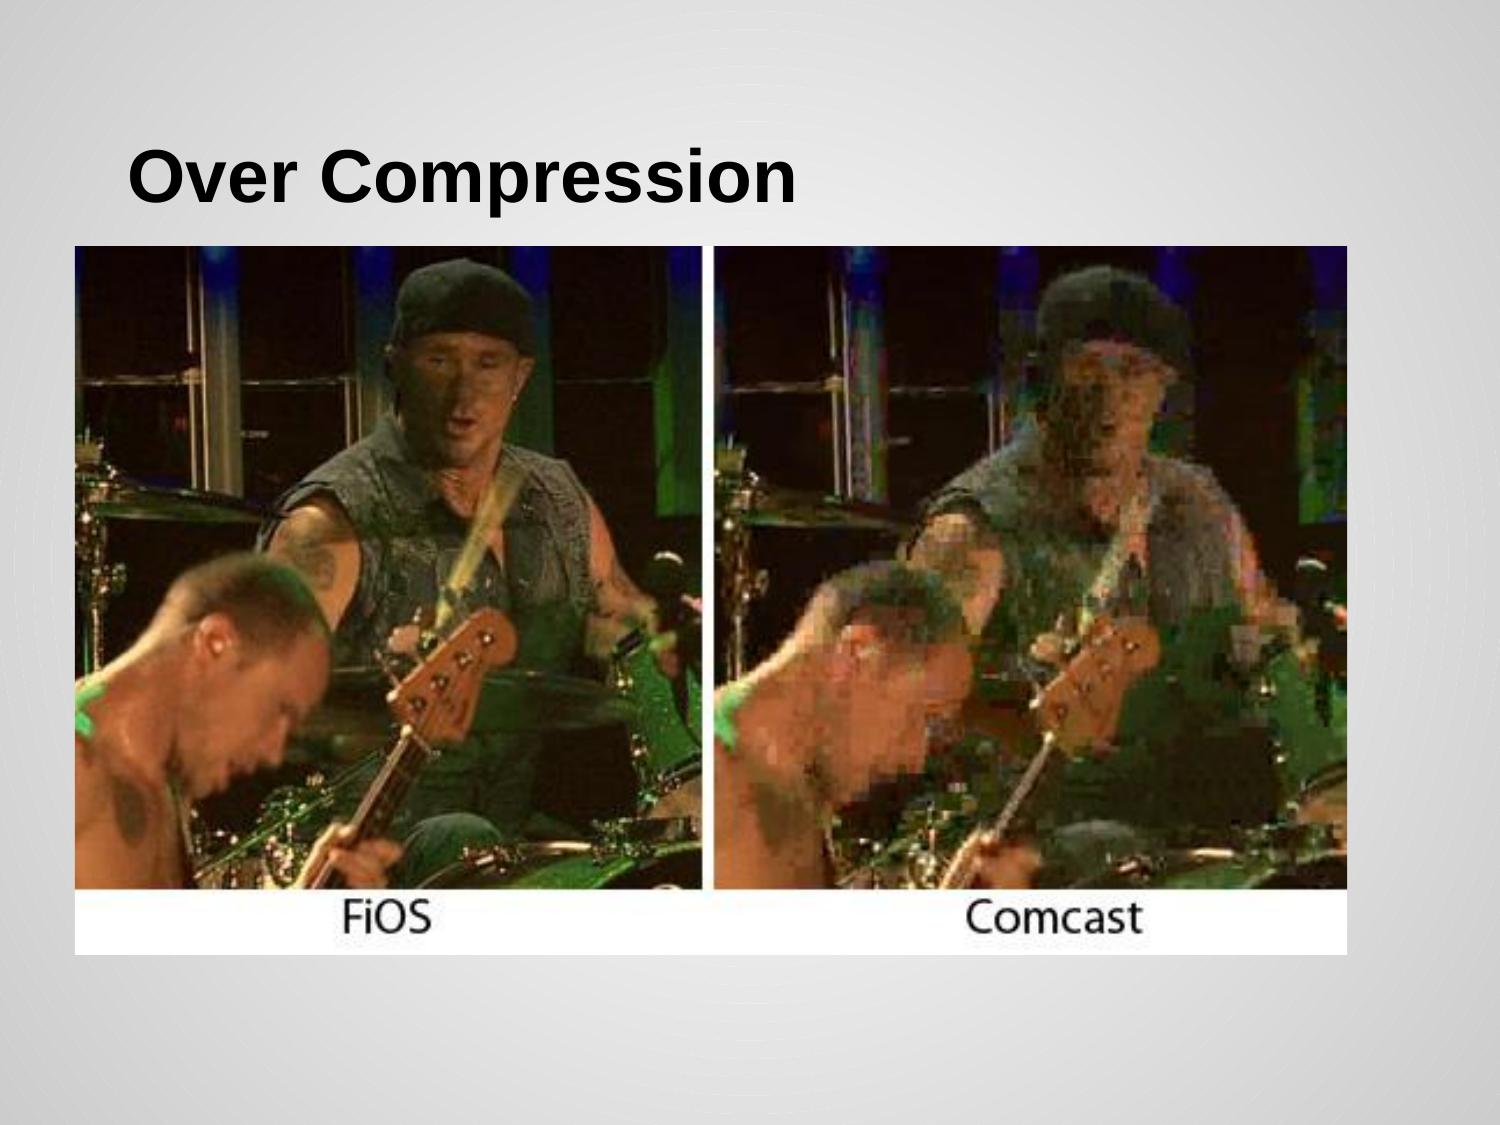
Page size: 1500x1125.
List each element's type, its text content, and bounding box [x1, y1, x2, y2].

text_box [74, 246, 1348, 955]
title Over Compression [75, 14, 1425, 233]
